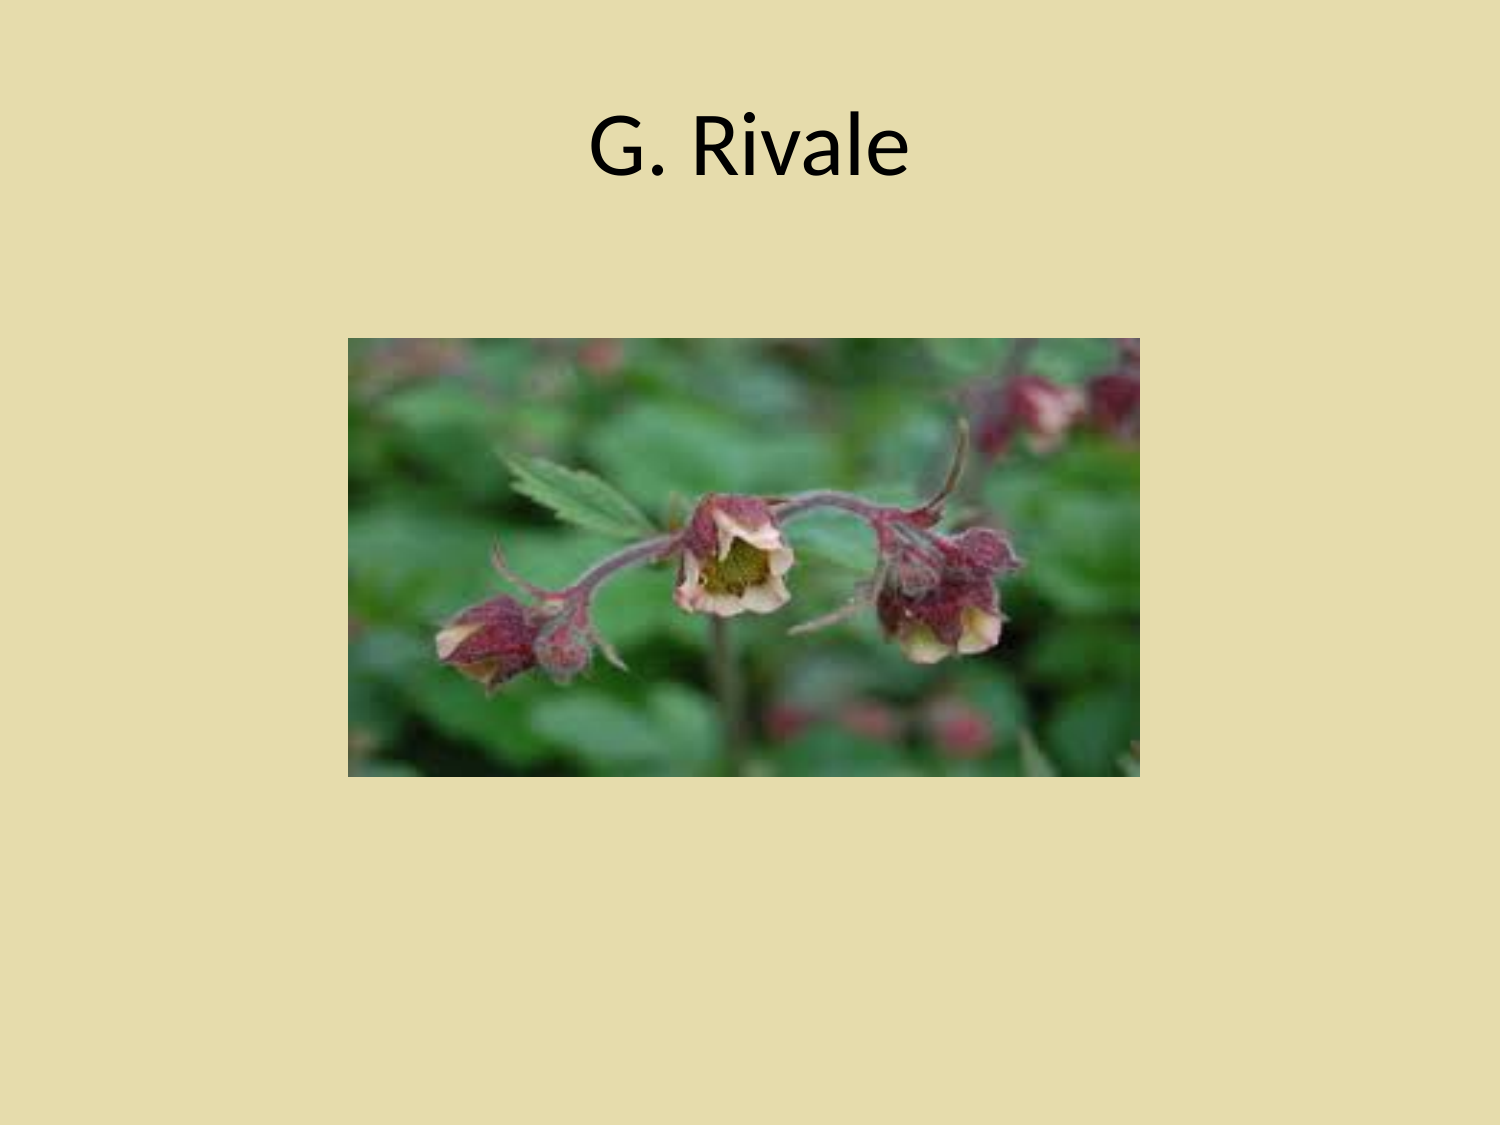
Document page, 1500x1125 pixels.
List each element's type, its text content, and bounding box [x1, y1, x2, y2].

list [348, 337, 1140, 777]
title G. Rivale [75, 45, 1425, 233]
